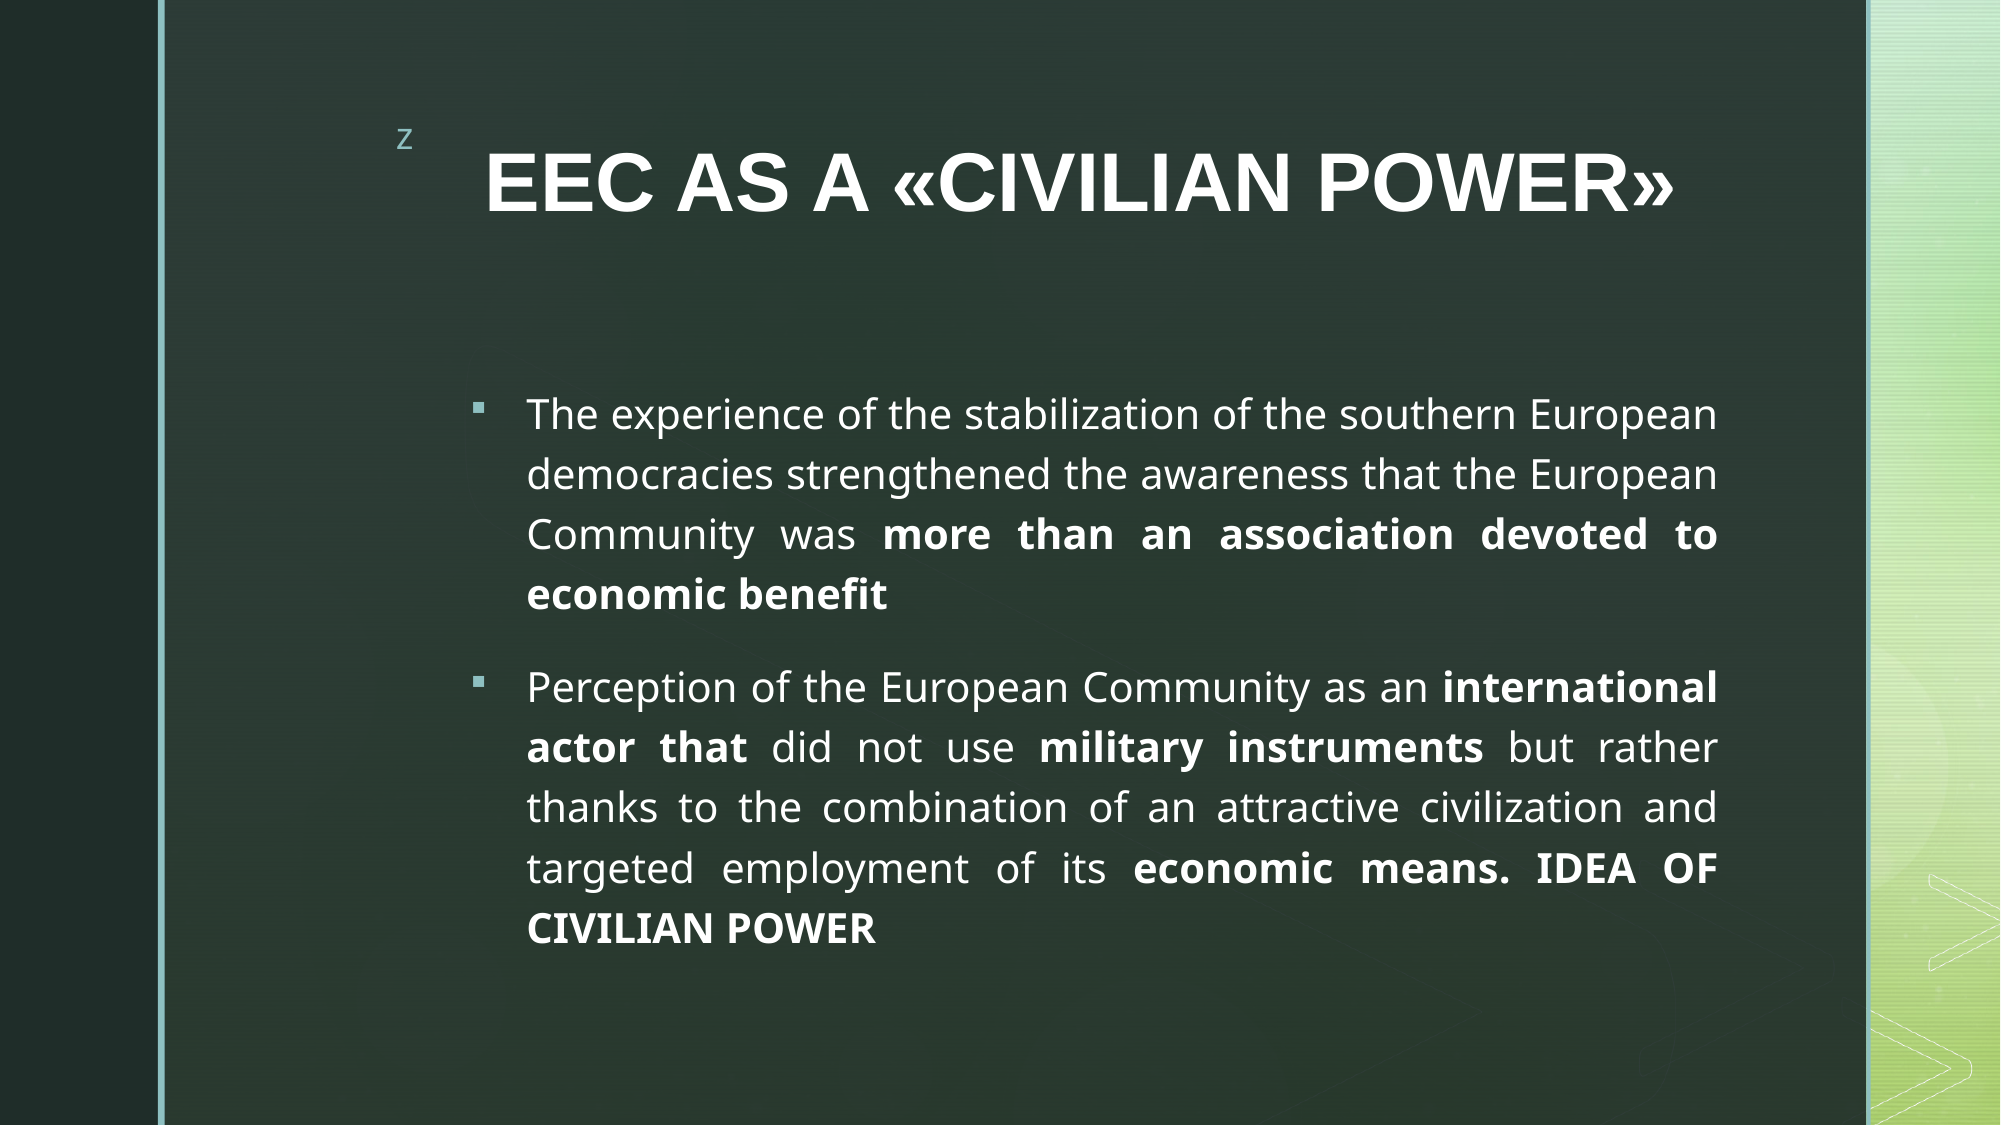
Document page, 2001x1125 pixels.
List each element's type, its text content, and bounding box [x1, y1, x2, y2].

title EEC AS A «CIVILIAN POWER» [428, 132, 1734, 310]
list The experience of the stabilization of the southern European democracies strengthened the awareness that the European Community was more than an association devoted to economic benefit Perception of the European Community as an international actor that did not use military instruments but rather thanks to the combination of an attractive civilization and targeted employment of its economic means. IDEA OF CIVILIAN POWER [454, 336, 1734, 993]
picture [1871, 0, 2001, 1125]
